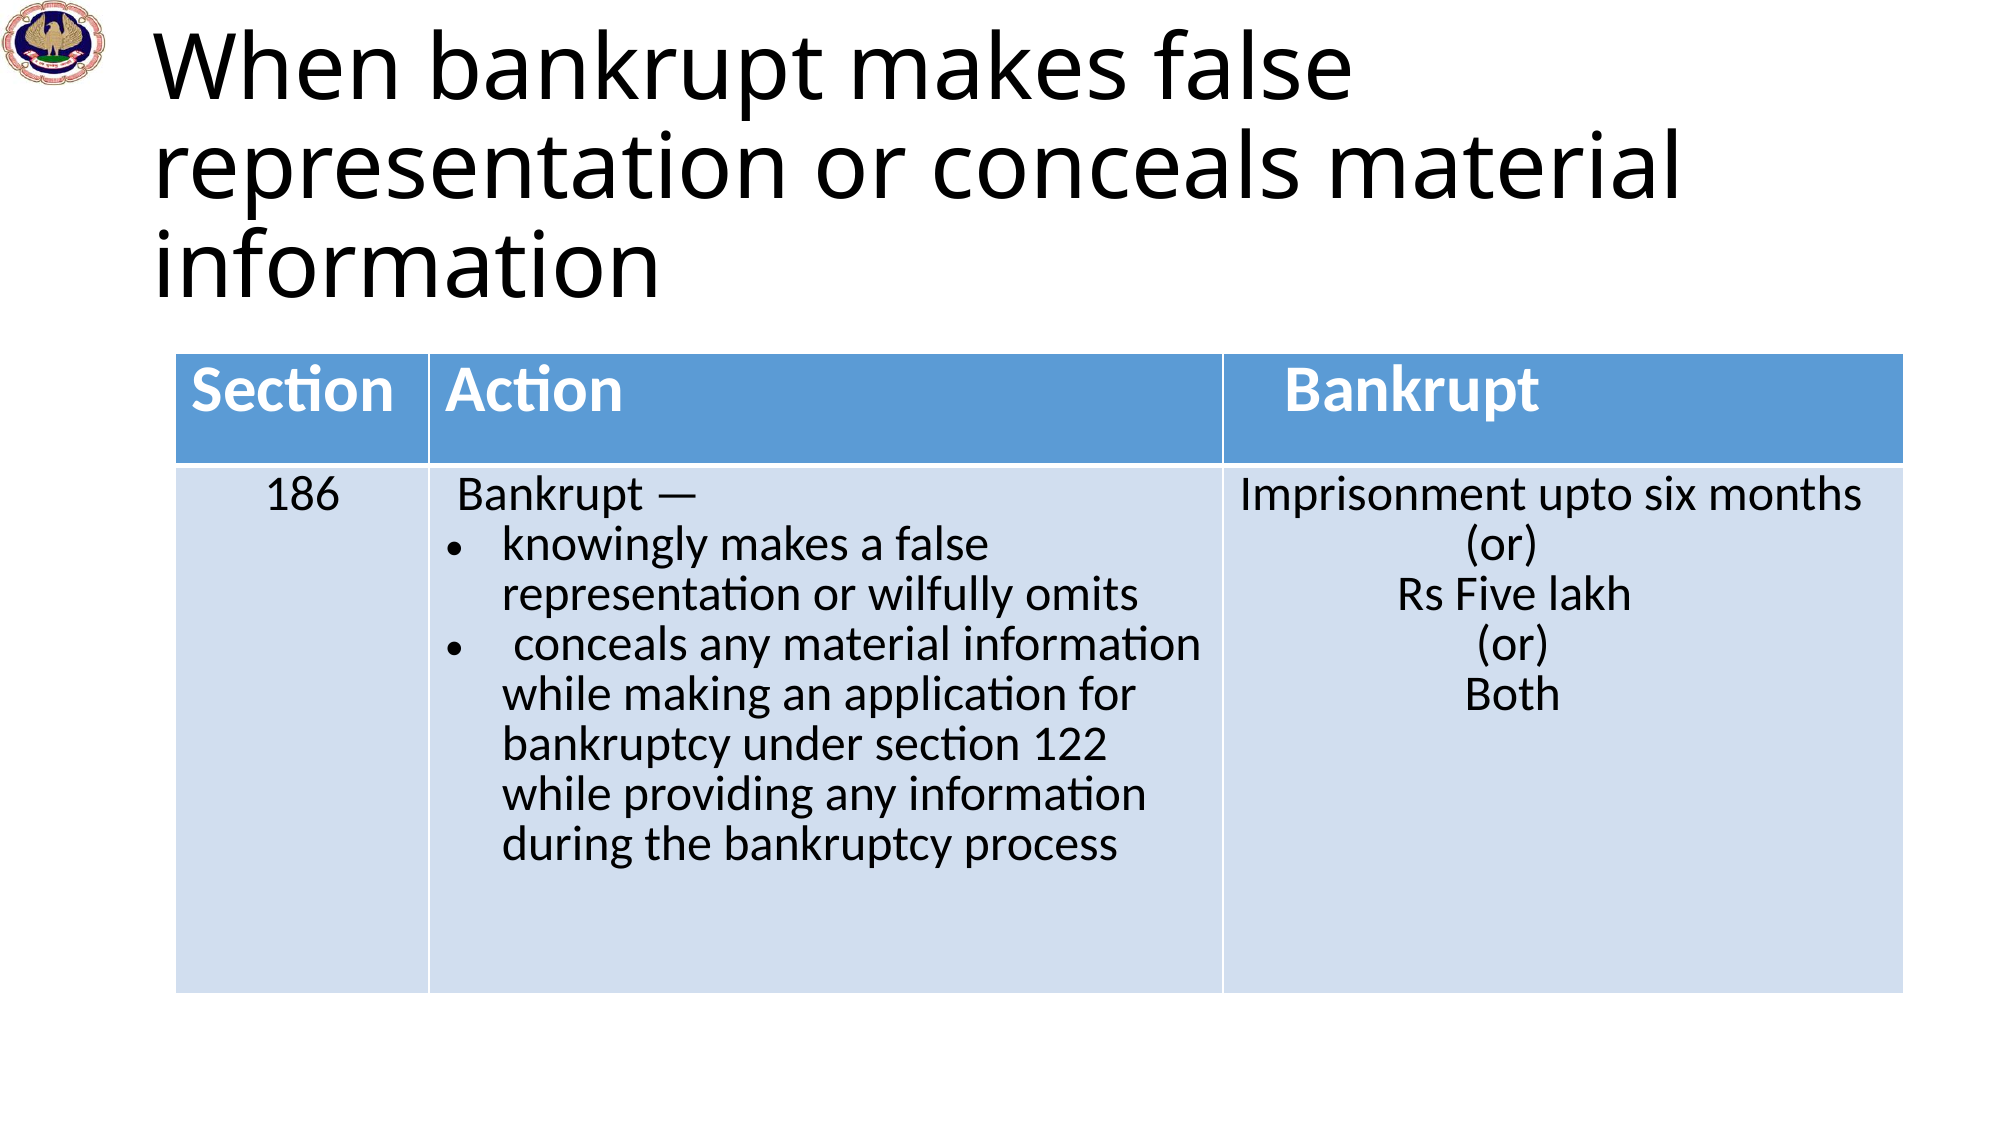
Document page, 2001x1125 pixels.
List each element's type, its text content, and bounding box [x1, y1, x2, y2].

table_header Bankrupt [1224, 354, 1903, 463]
picture [0, 0, 106, 86]
table_header Action [430, 354, 1222, 463]
table_cell Imprisonment upto six months (or) Rs Five lakh (or) Both [1224, 468, 1903, 993]
table_cell Bankrupt — knowingly makes a false representation or wilfully omits conceals any material information while making an application for bankruptcy under section 122 while providing any information during the bankruptcy process [430, 468, 1222, 993]
title When bankrupt makes false representation or conceals material information [137, 59, 1863, 278]
table_cell 186 [176, 468, 428, 993]
table_header Section [176, 354, 428, 463]
